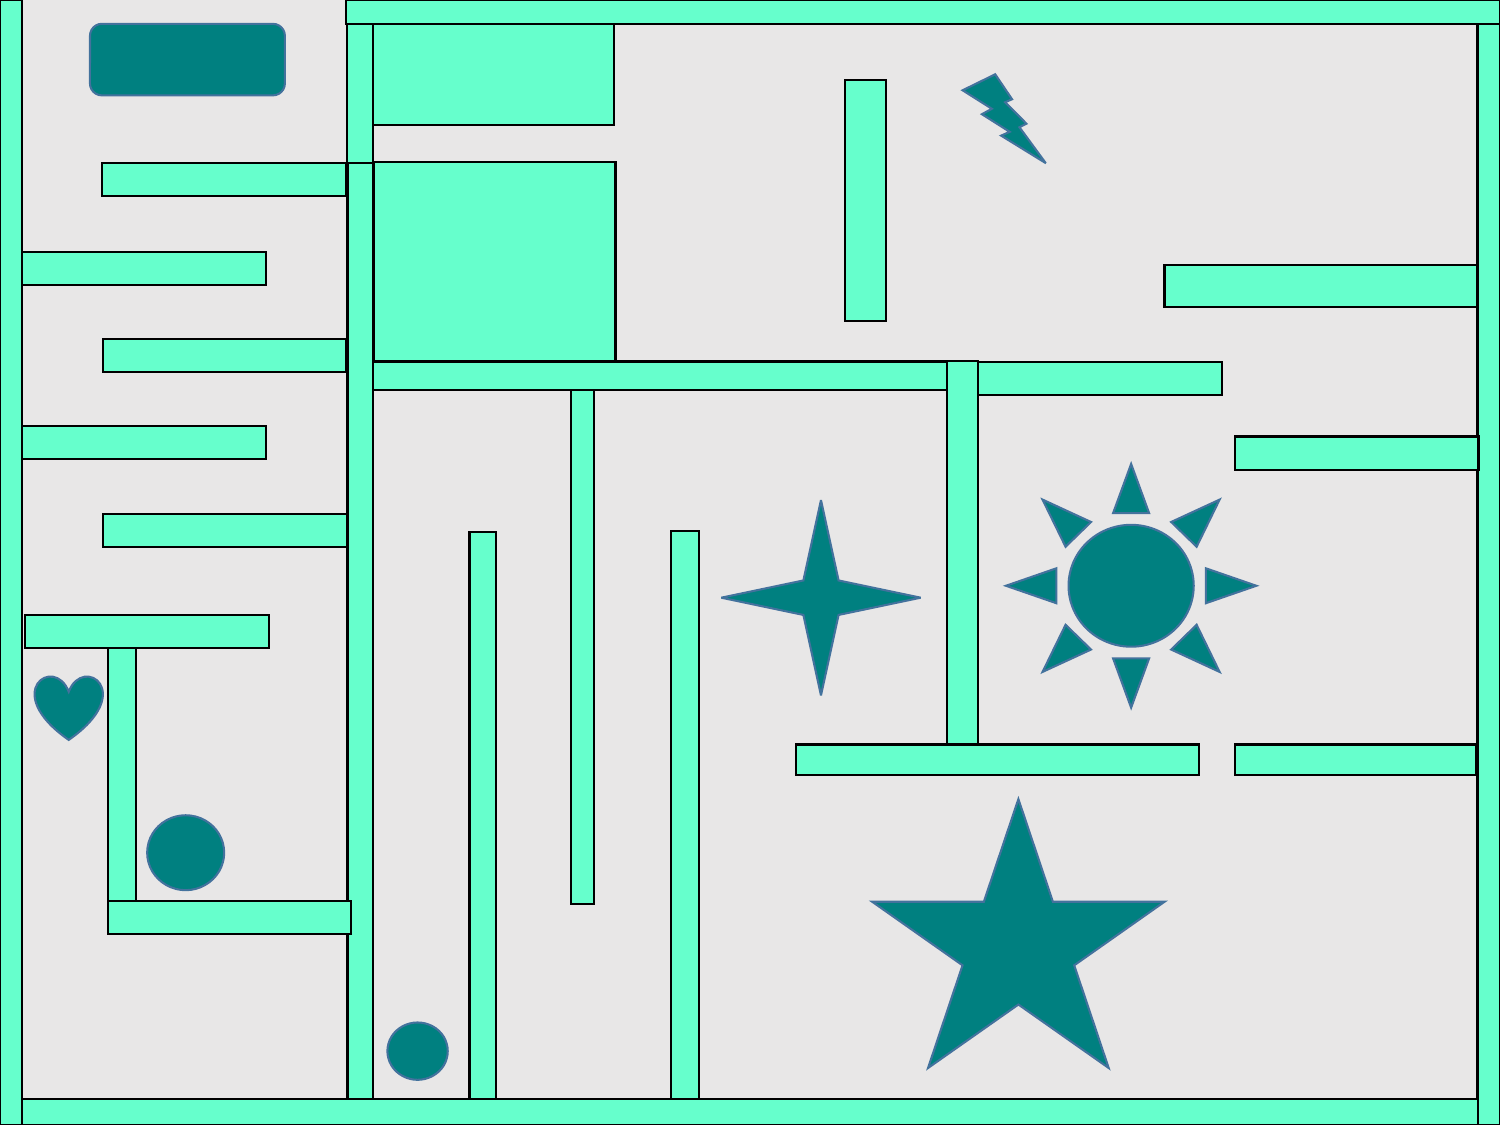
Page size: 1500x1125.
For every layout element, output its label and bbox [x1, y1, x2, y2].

text_box [0, 0, 23, 1125]
text_box [1040, 623, 1093, 675]
text_box [1204, 566, 1260, 605]
text_box [1476, 25, 1500, 1125]
text_box [102, 338, 348, 373]
text_box [345, 0, 1500, 25]
text_box [946, 360, 979, 745]
text_box [24, 614, 270, 649]
text_box [960, 72, 1047, 165]
text_box [1169, 497, 1222, 549]
text_box [1234, 743, 1477, 776]
text_box [102, 513, 348, 548]
text_box [33, 675, 104, 742]
text_box [1163, 264, 1478, 308]
text_box [386, 1021, 449, 1081]
text_box [101, 162, 347, 197]
text_box [146, 814, 226, 892]
text_box [977, 361, 1223, 396]
text_box [1067, 523, 1195, 648]
text_box [346, 164, 374, 1100]
text_box [107, 647, 137, 900]
text_box [1040, 497, 1093, 549]
text_box [570, 391, 595, 905]
text_box [21, 425, 267, 460]
text_box [721, 499, 921, 696]
text_box [1111, 460, 1151, 515]
text_box [372, 23, 615, 126]
text_box [670, 530, 700, 1100]
text_box [88, 22, 286, 97]
text_box [346, 23, 374, 164]
text_box [107, 900, 352, 935]
text_box [868, 795, 1168, 1071]
text_box [372, 360, 946, 391]
text_box [1111, 657, 1151, 711]
text_box [1169, 623, 1222, 675]
text_box [21, 251, 267, 286]
text_box [844, 79, 887, 322]
text_box [1234, 435, 1480, 471]
text_box [1002, 566, 1058, 605]
text_box [468, 531, 497, 1100]
text_box [795, 743, 1200, 776]
text_box [23, 1098, 1479, 1125]
text_box [373, 161, 617, 362]
